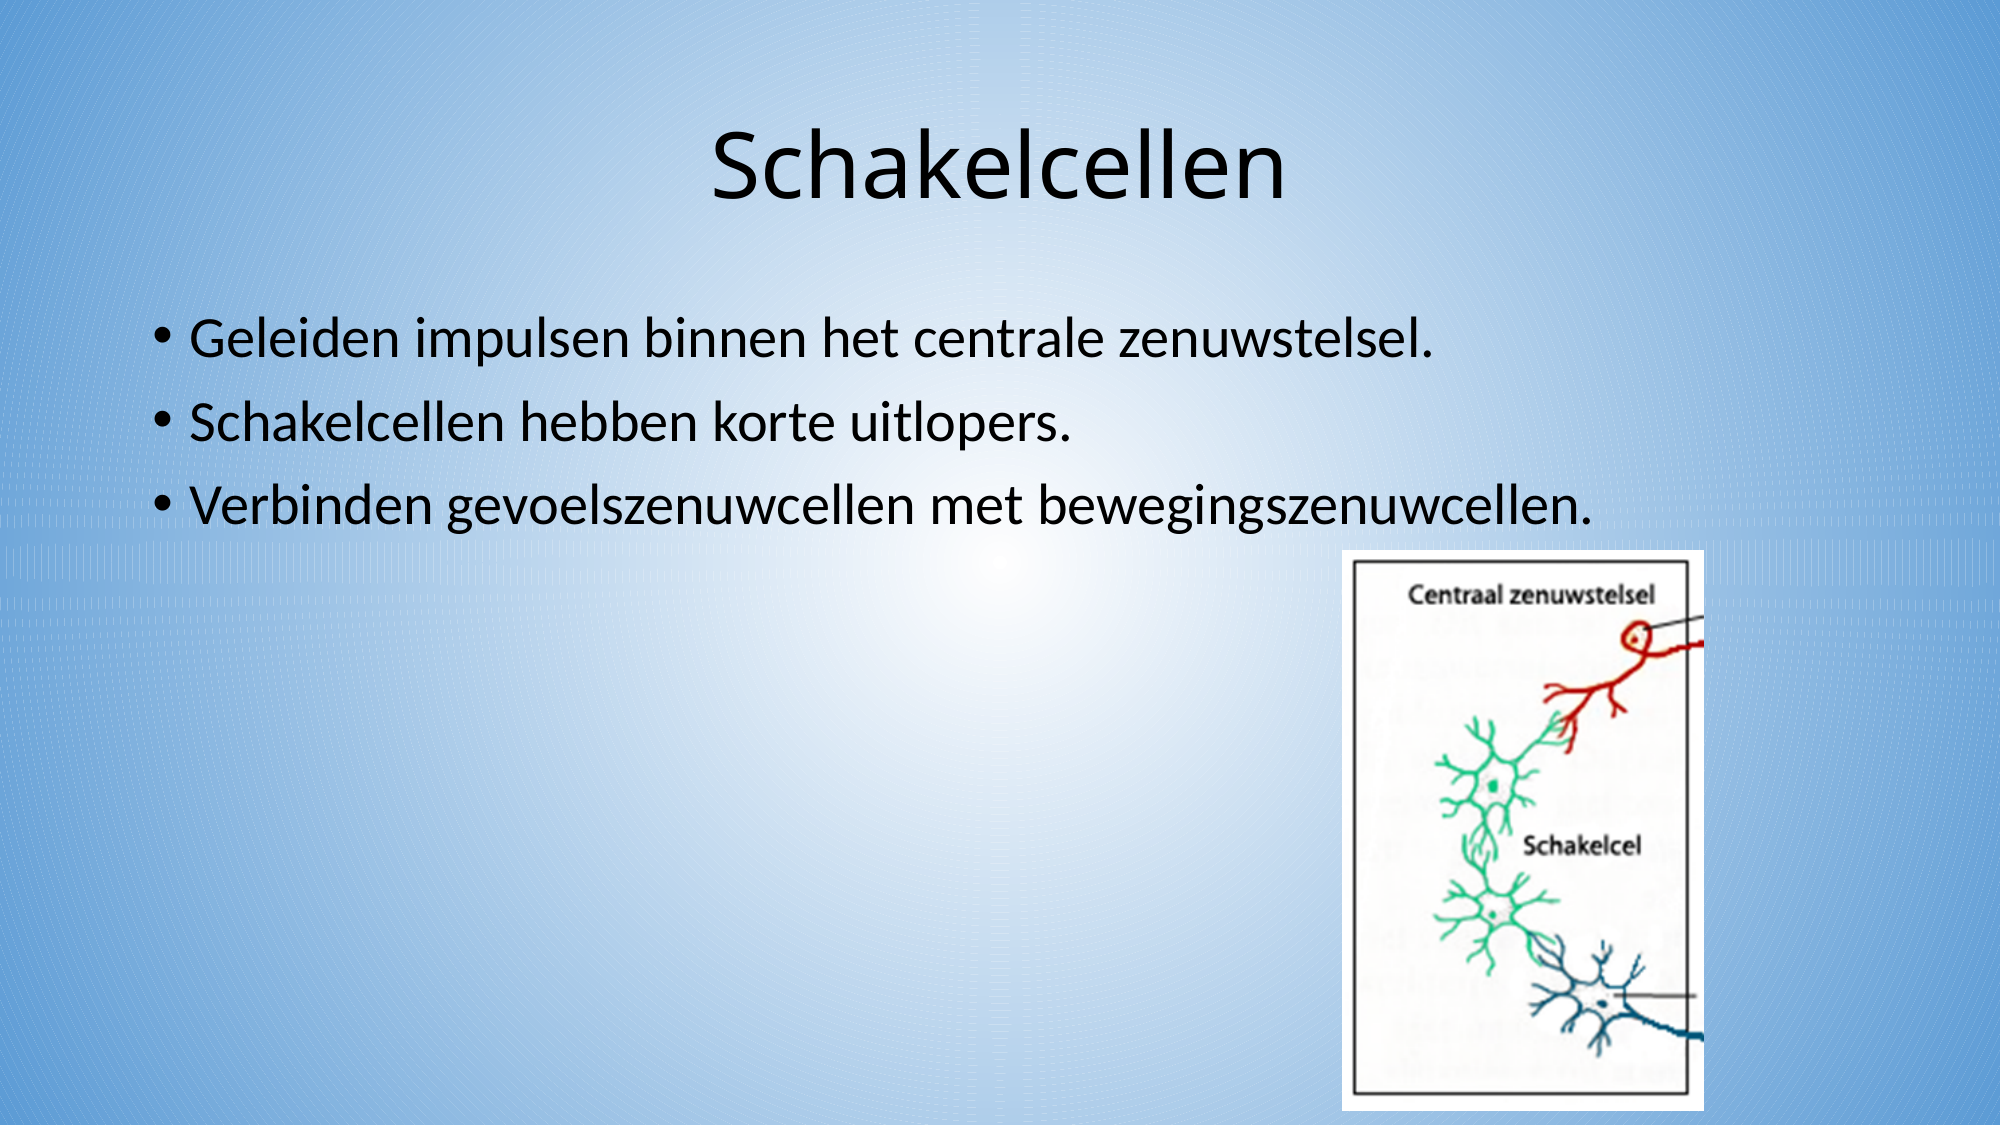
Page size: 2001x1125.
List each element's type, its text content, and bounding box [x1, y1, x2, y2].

list Geleiden impulsen binnen het centrale zenuwstelsel. Schakelcellen hebben korte uitlopers. Verbinden gevoelszenuwcellen met bewegingszenuwcellen. [137, 299, 1863, 1014]
picture [1341, 550, 1704, 1111]
title Schakelcellen [137, 59, 1863, 278]
